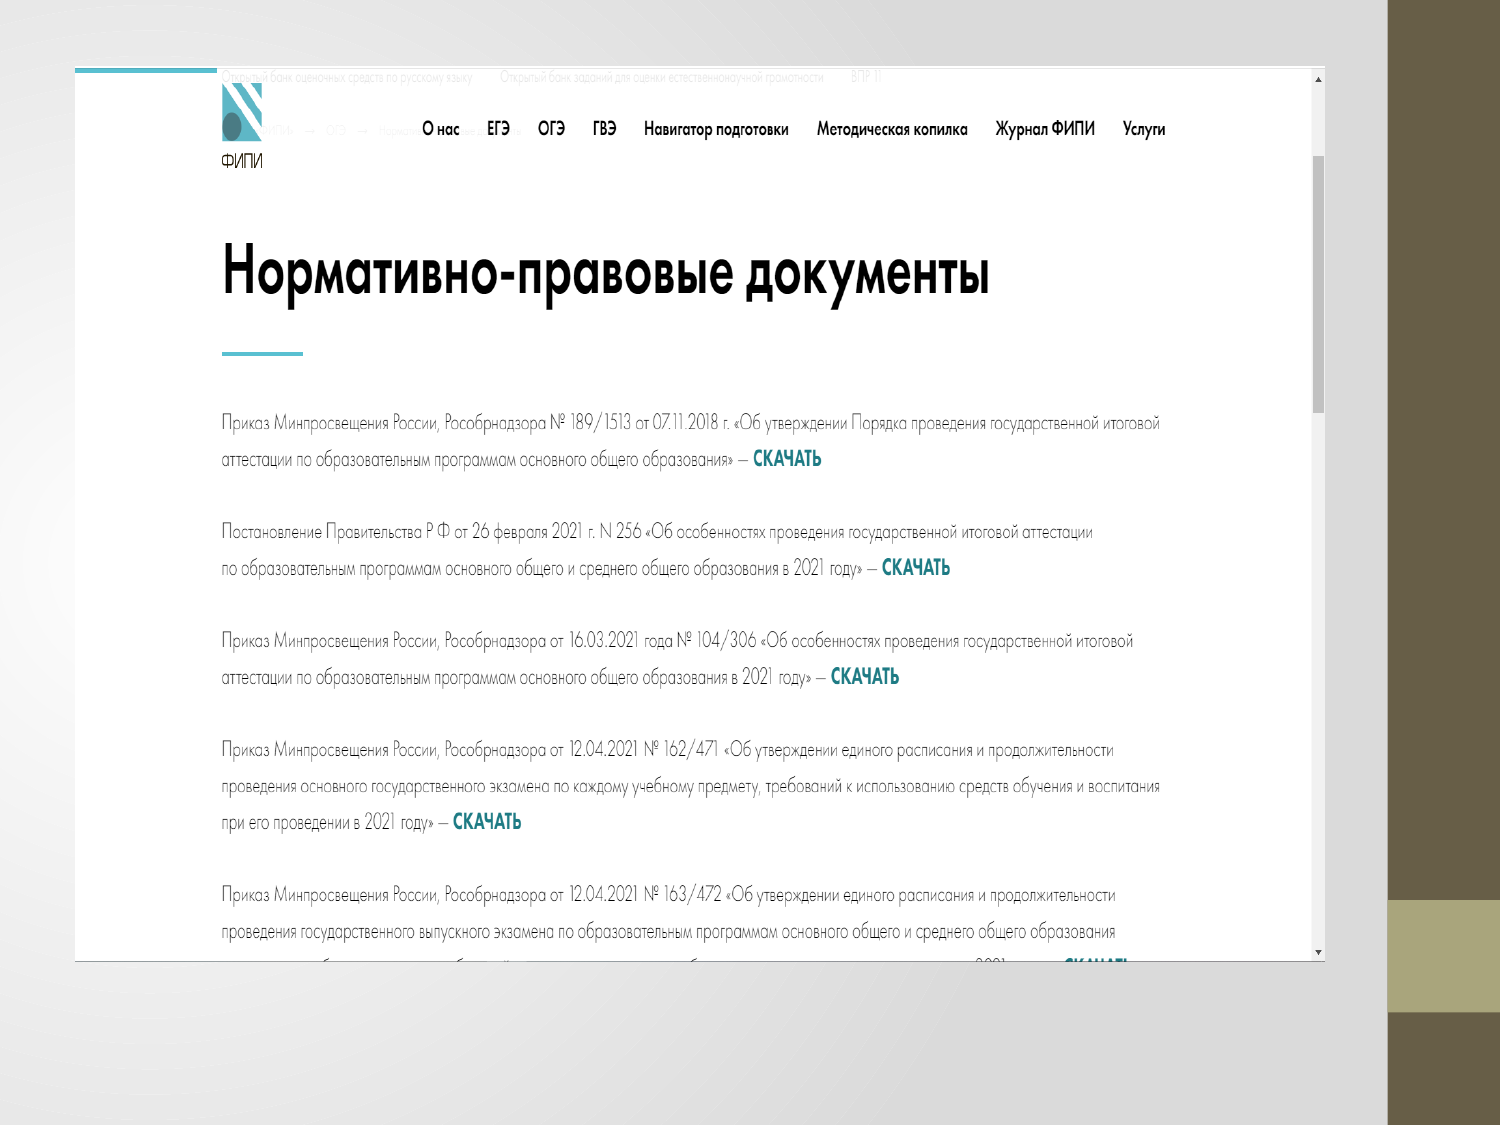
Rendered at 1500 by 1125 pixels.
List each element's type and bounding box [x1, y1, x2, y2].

list [74, 65, 1326, 963]
